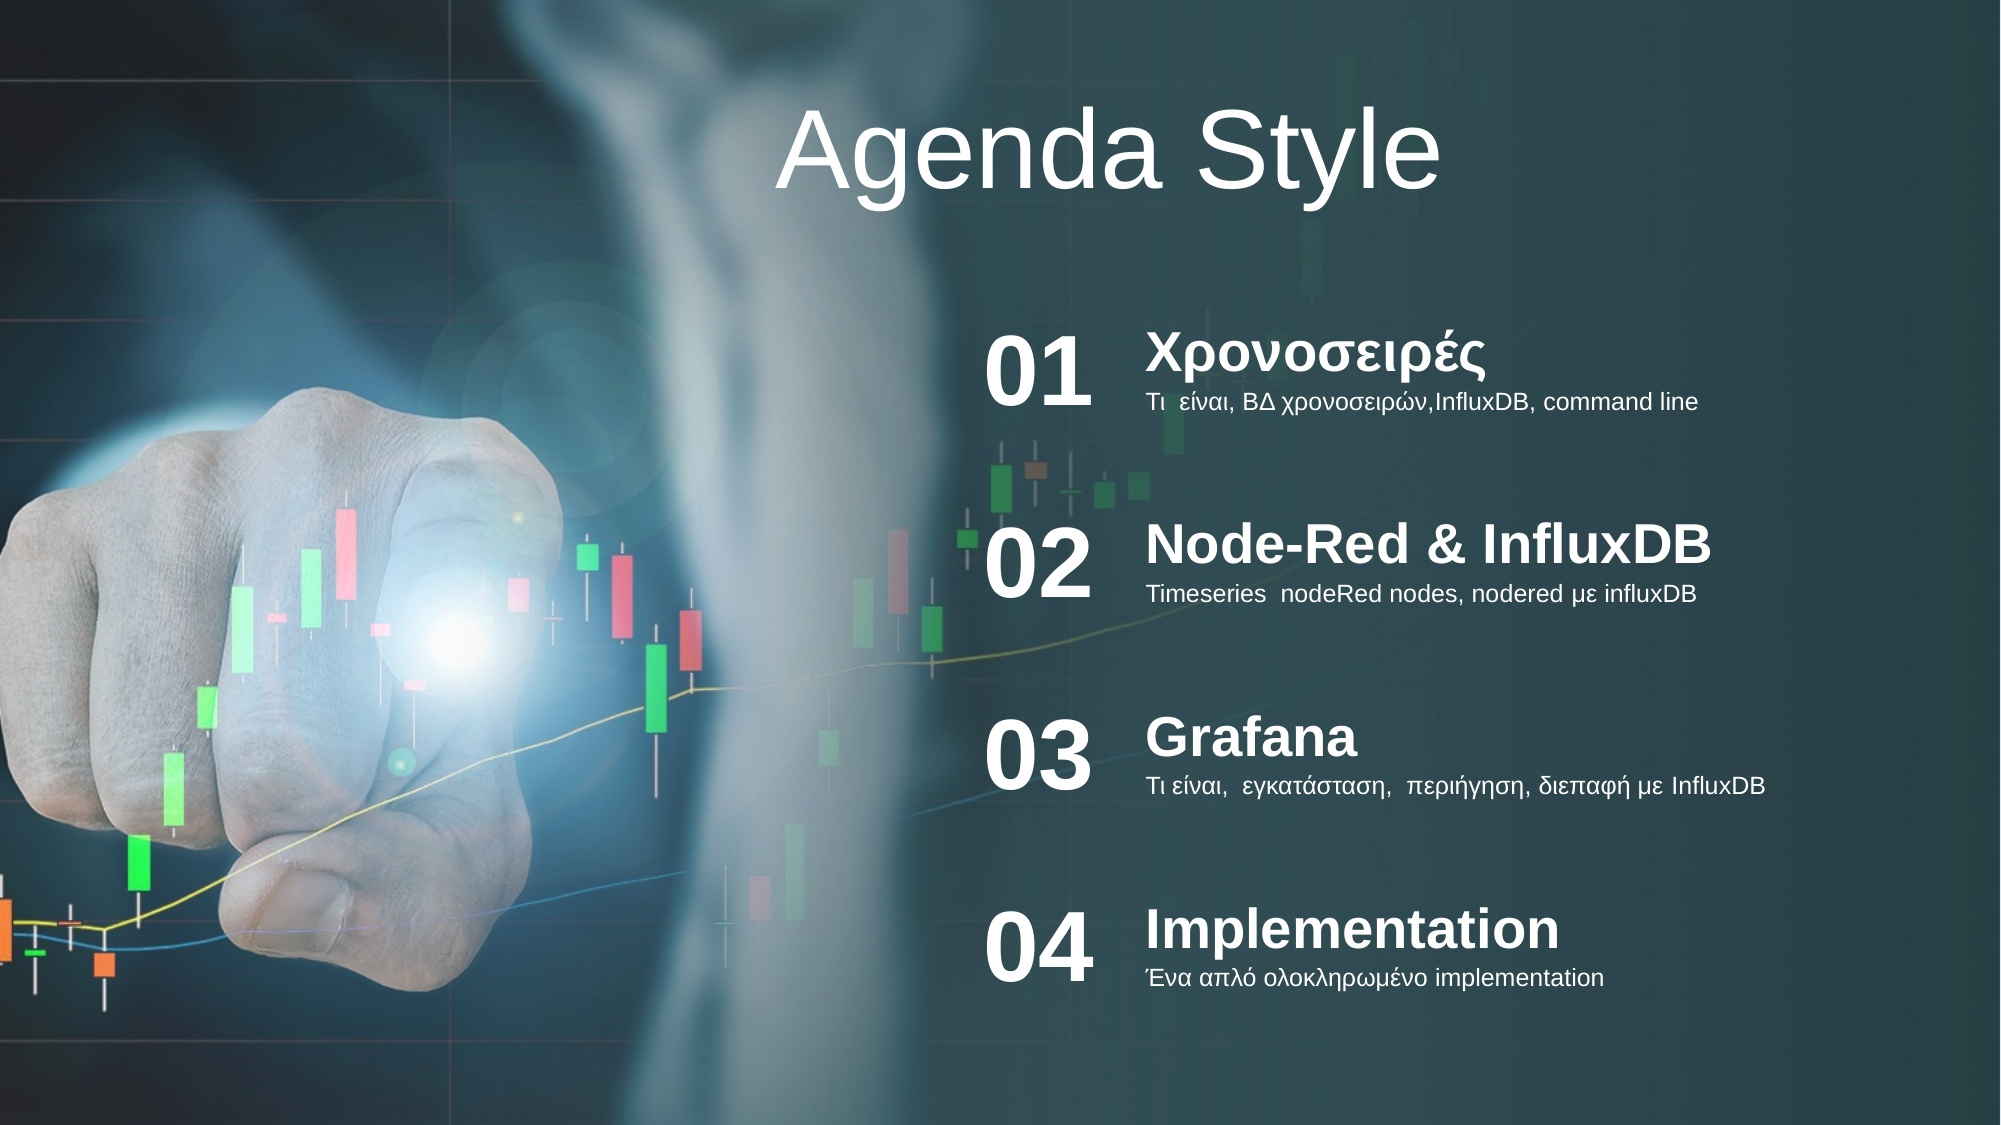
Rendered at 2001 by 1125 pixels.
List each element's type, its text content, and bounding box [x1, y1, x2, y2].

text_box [960, 297, 1903, 1011]
text_box Agenda Style [760, 68, 1777, 219]
picture [0, 0, 2001, 1125]
